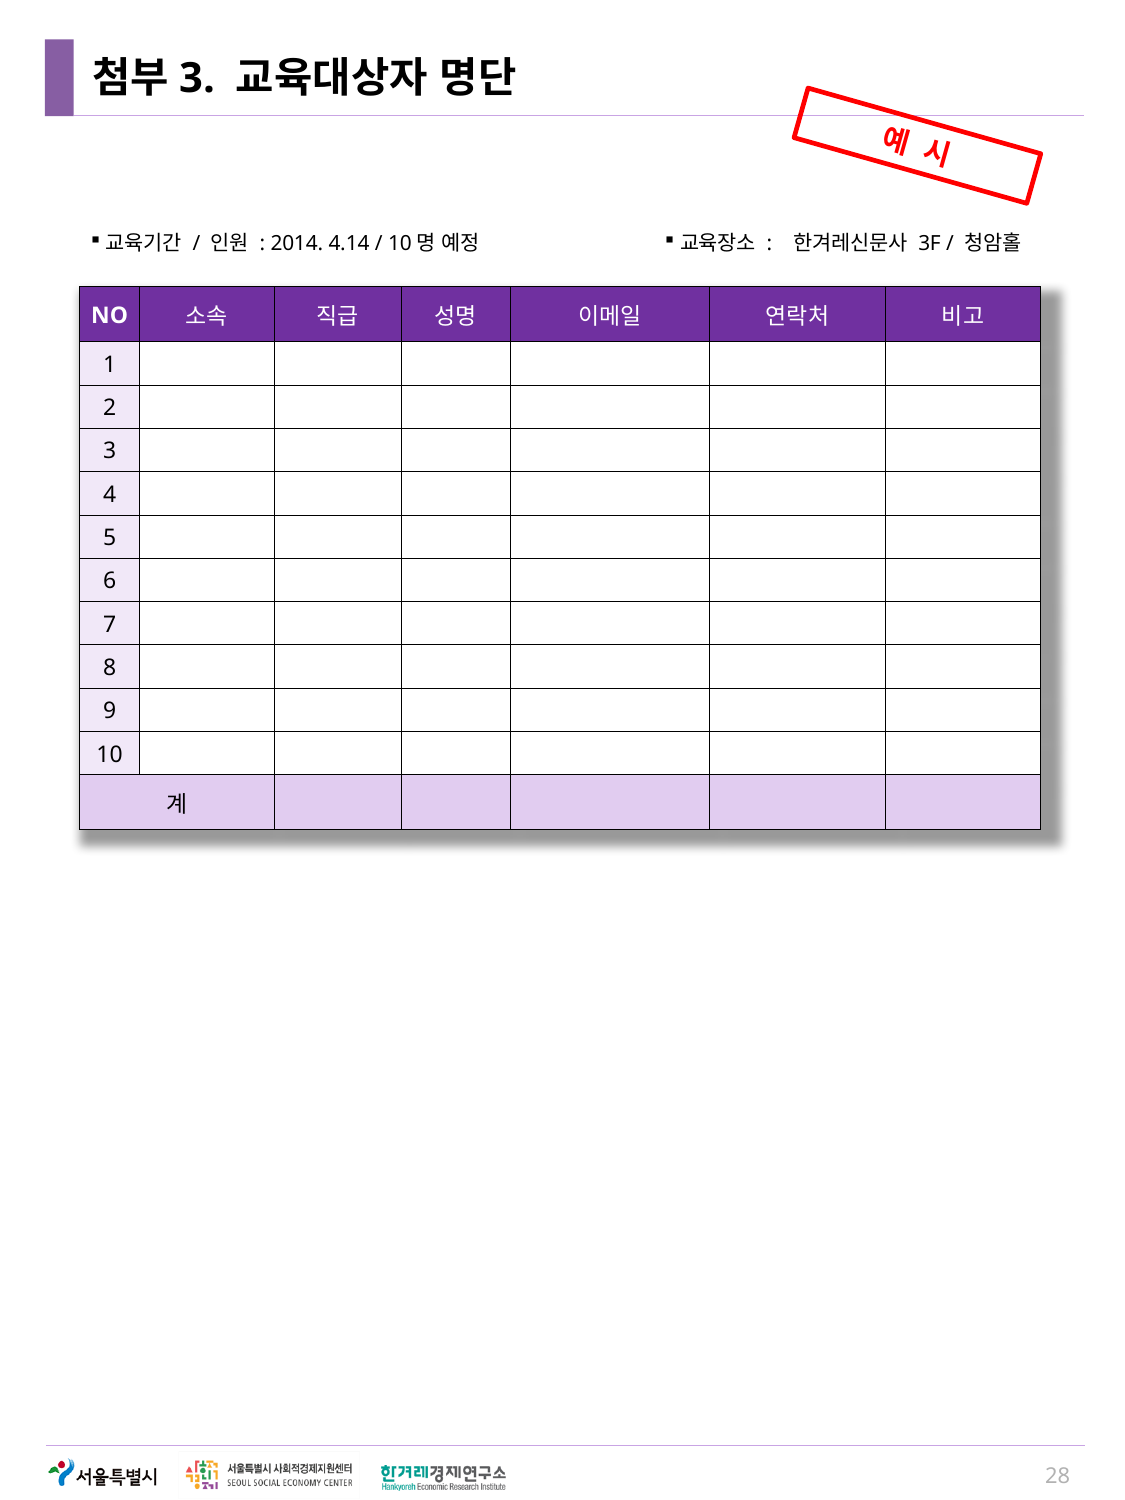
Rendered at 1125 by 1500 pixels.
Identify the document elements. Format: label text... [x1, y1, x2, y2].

table_cell [275, 516, 401, 558]
table_cell [140, 689, 274, 731]
table_cell [710, 342, 885, 385]
table_cell [275, 342, 401, 385]
table_header 직급 [275, 287, 401, 341]
text_box 예 시 [794, 88, 1041, 204]
table_cell [275, 602, 401, 644]
table_cell [710, 559, 885, 601]
table_cell [140, 559, 274, 601]
table_cell 4 [80, 472, 139, 515]
table_cell [275, 472, 401, 515]
table_cell [511, 429, 709, 471]
table_cell 7 [80, 602, 139, 644]
table_cell 9 [80, 689, 139, 731]
table_cell [886, 516, 1040, 558]
picture [178, 1451, 360, 1499]
slide_number 28 [832, 1436, 1086, 1500]
table_cell [275, 689, 401, 731]
table_cell [886, 472, 1040, 515]
table_cell [275, 775, 401, 829]
table_cell [710, 516, 885, 558]
table_cell [886, 732, 1040, 774]
table_cell [886, 689, 1040, 731]
table_cell [140, 429, 274, 471]
table_cell [275, 559, 401, 601]
table_cell [511, 689, 709, 731]
table_cell [140, 602, 274, 644]
table_header 소속 [140, 287, 274, 341]
table_cell [710, 386, 885, 428]
table_header 이메일 [511, 287, 709, 341]
table_cell 6 [80, 559, 139, 601]
picture [381, 1465, 506, 1491]
table_cell 5 [80, 516, 139, 558]
table_cell [511, 516, 709, 558]
table_cell [710, 645, 885, 688]
table_cell 1 [80, 342, 139, 385]
table_cell [402, 689, 510, 731]
table_cell [275, 732, 401, 774]
table_cell [140, 516, 274, 558]
table_cell [402, 516, 510, 558]
table_cell [886, 559, 1040, 601]
table_cell [511, 342, 709, 385]
table_cell 10 [80, 732, 139, 774]
table_cell [886, 645, 1040, 688]
table_header 연락처 [710, 287, 885, 341]
table_cell [140, 342, 274, 385]
table_cell [710, 732, 885, 774]
table_cell [710, 472, 885, 515]
table_cell 2 [80, 386, 139, 428]
table_cell [511, 602, 709, 644]
table_header 비고 [886, 287, 1040, 341]
table_cell [511, 559, 709, 601]
table_cell 3 [80, 429, 139, 471]
text_box 교육장소 : 한겨레신문사 3F / 청암홀 [650, 207, 1037, 262]
table_header NO [80, 287, 139, 341]
table_cell [402, 645, 510, 688]
text_box 교육기간 / 인원 : 2014. 4.14 / 10명 예정 [76, 207, 494, 262]
table_cell [402, 602, 510, 644]
table_cell [886, 386, 1040, 428]
table_cell [140, 645, 274, 688]
table_cell [710, 689, 885, 731]
title 첨부3. 교육대상자 명단 [77, 49, 1034, 110]
table_cell [402, 429, 510, 471]
table_cell [402, 386, 510, 428]
table_cell [402, 342, 510, 385]
table_cell 계 [80, 775, 274, 829]
table_cell [275, 429, 401, 471]
picture [48, 1457, 157, 1486]
table_cell [886, 342, 1040, 385]
table_cell [275, 386, 401, 428]
table_cell [140, 386, 274, 428]
table_cell [886, 602, 1040, 644]
table_cell [275, 645, 401, 688]
table_cell [402, 559, 510, 601]
table_cell [710, 775, 885, 829]
table_cell [511, 732, 709, 774]
table_cell [402, 775, 510, 829]
table_cell [140, 732, 274, 774]
table_cell [511, 645, 709, 688]
table_cell [402, 732, 510, 774]
table_cell [511, 775, 709, 829]
table_cell [402, 472, 510, 515]
table_cell [710, 429, 885, 471]
table_cell [886, 775, 1040, 829]
table_cell [140, 472, 274, 515]
table_cell [710, 602, 885, 644]
table_cell 8 [80, 645, 139, 688]
table_header 성명 [402, 287, 510, 341]
table_cell [886, 429, 1040, 471]
table_cell [511, 472, 709, 515]
table_cell [511, 386, 709, 428]
